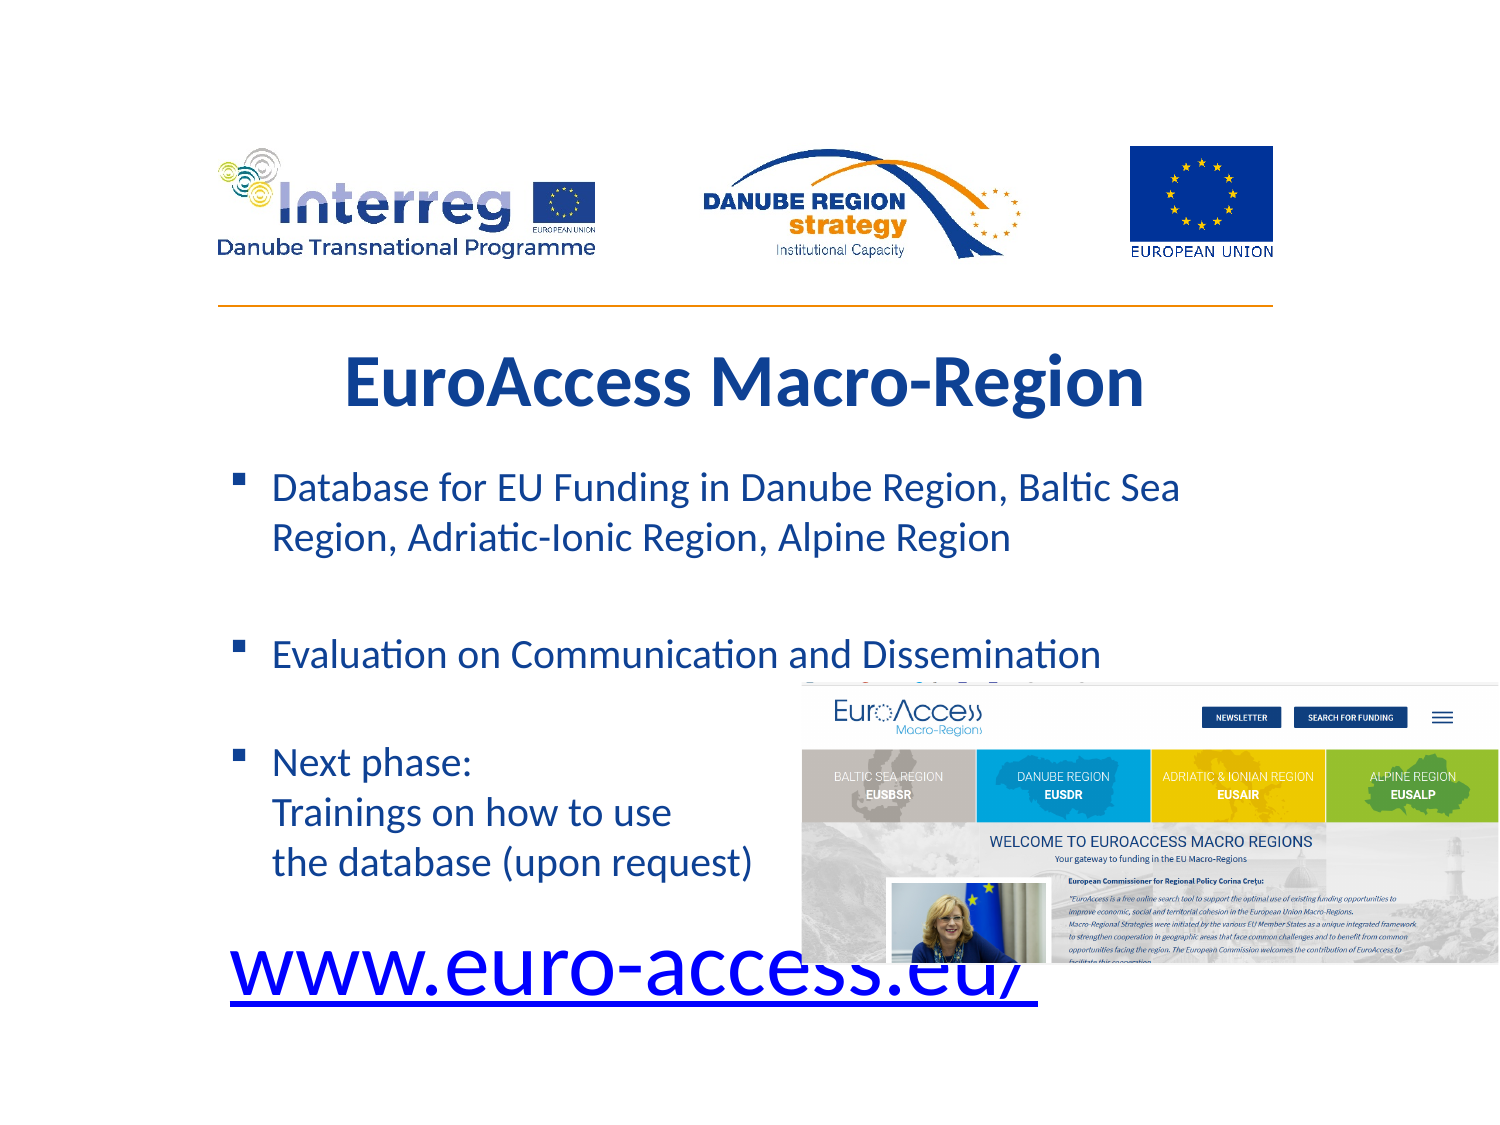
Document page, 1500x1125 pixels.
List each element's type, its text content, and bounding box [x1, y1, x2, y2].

picture [801, 682, 1499, 965]
list Database for EU Funding in Danube Region, Baltic Sea Region, Adriatic-Ionic Region, Alpine Region Evaluation on Communication and Dissemination Next phase: Trainings on how to use the database (upon request) www.euro-access.eu/ [214, 452, 1278, 1012]
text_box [218, 131, 1273, 275]
title EuroAccess Macro-Region [214, 324, 1277, 386]
